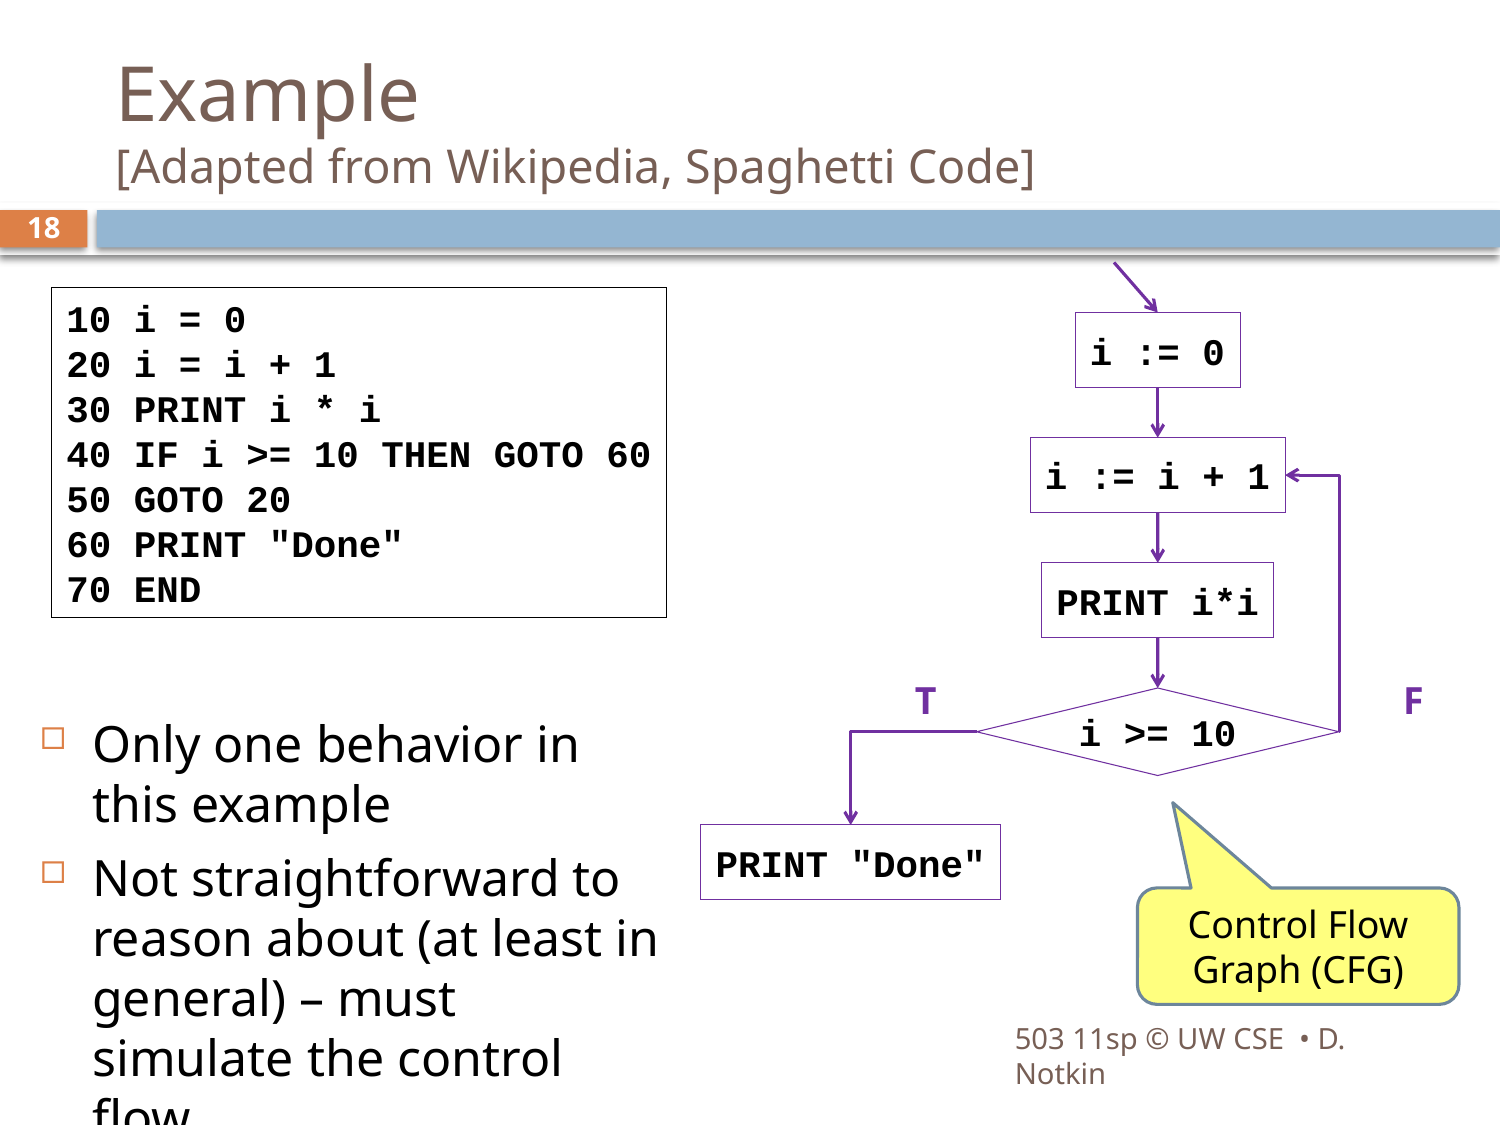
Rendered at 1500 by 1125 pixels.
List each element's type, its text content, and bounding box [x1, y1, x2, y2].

slide_number 503 11sp © UW CSE • D. Notkin [999, 1025, 1438, 1085]
list Only one behavior in this example Not straightforward to reason about (at least in general) – must simulate the control flow [24, 704, 675, 1125]
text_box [699, 262, 1438, 901]
text_box Control Flow Graph (CFG) [1135, 886, 1461, 1006]
text_box 10 i = 0 20 i = i + 1 30 PRINT i * i 40 IF i >= 10 THEN GOTO 60 50 GOTO 20 60 PRINT "Done" 70 END [51, 287, 667, 618]
title Example [Adapted from Wikipedia, Spaghetti Code] [100, 37, 1438, 200]
slide_number 18 [0, 208, 88, 249]
